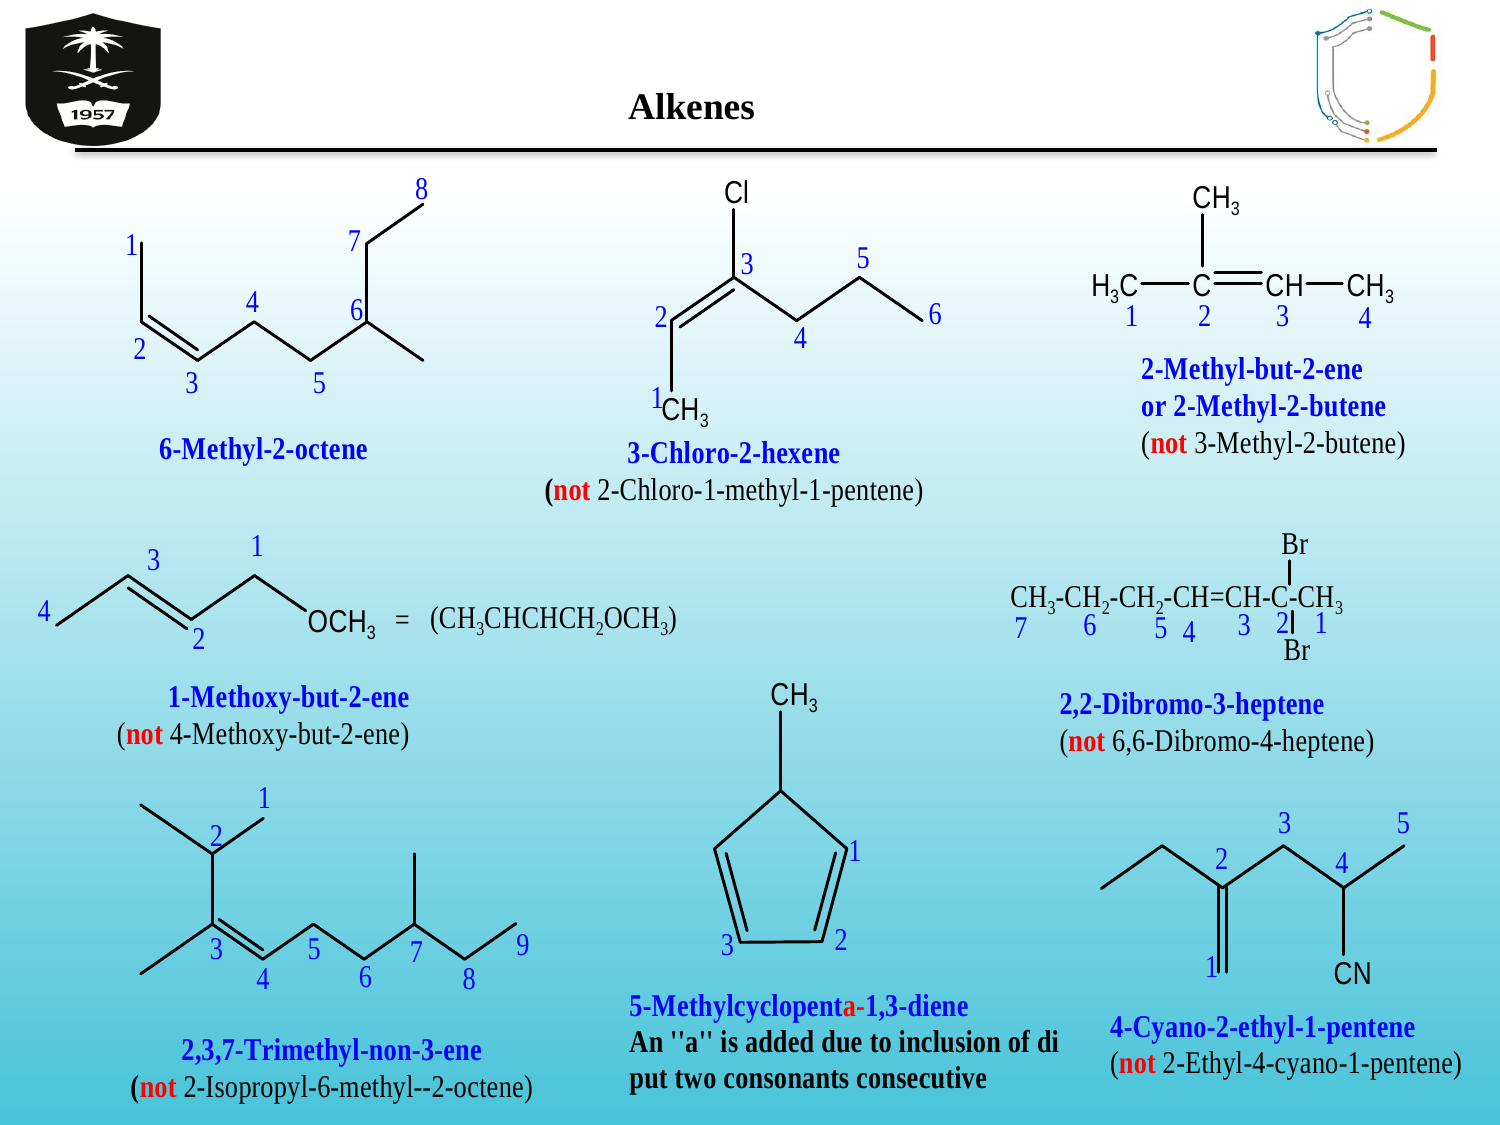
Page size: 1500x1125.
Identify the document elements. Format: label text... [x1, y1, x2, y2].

picture [24, 12, 163, 151]
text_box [37, 174, 1463, 1106]
text_box Alkenes [613, 74, 771, 135]
picture [1287, 0, 1463, 165]
